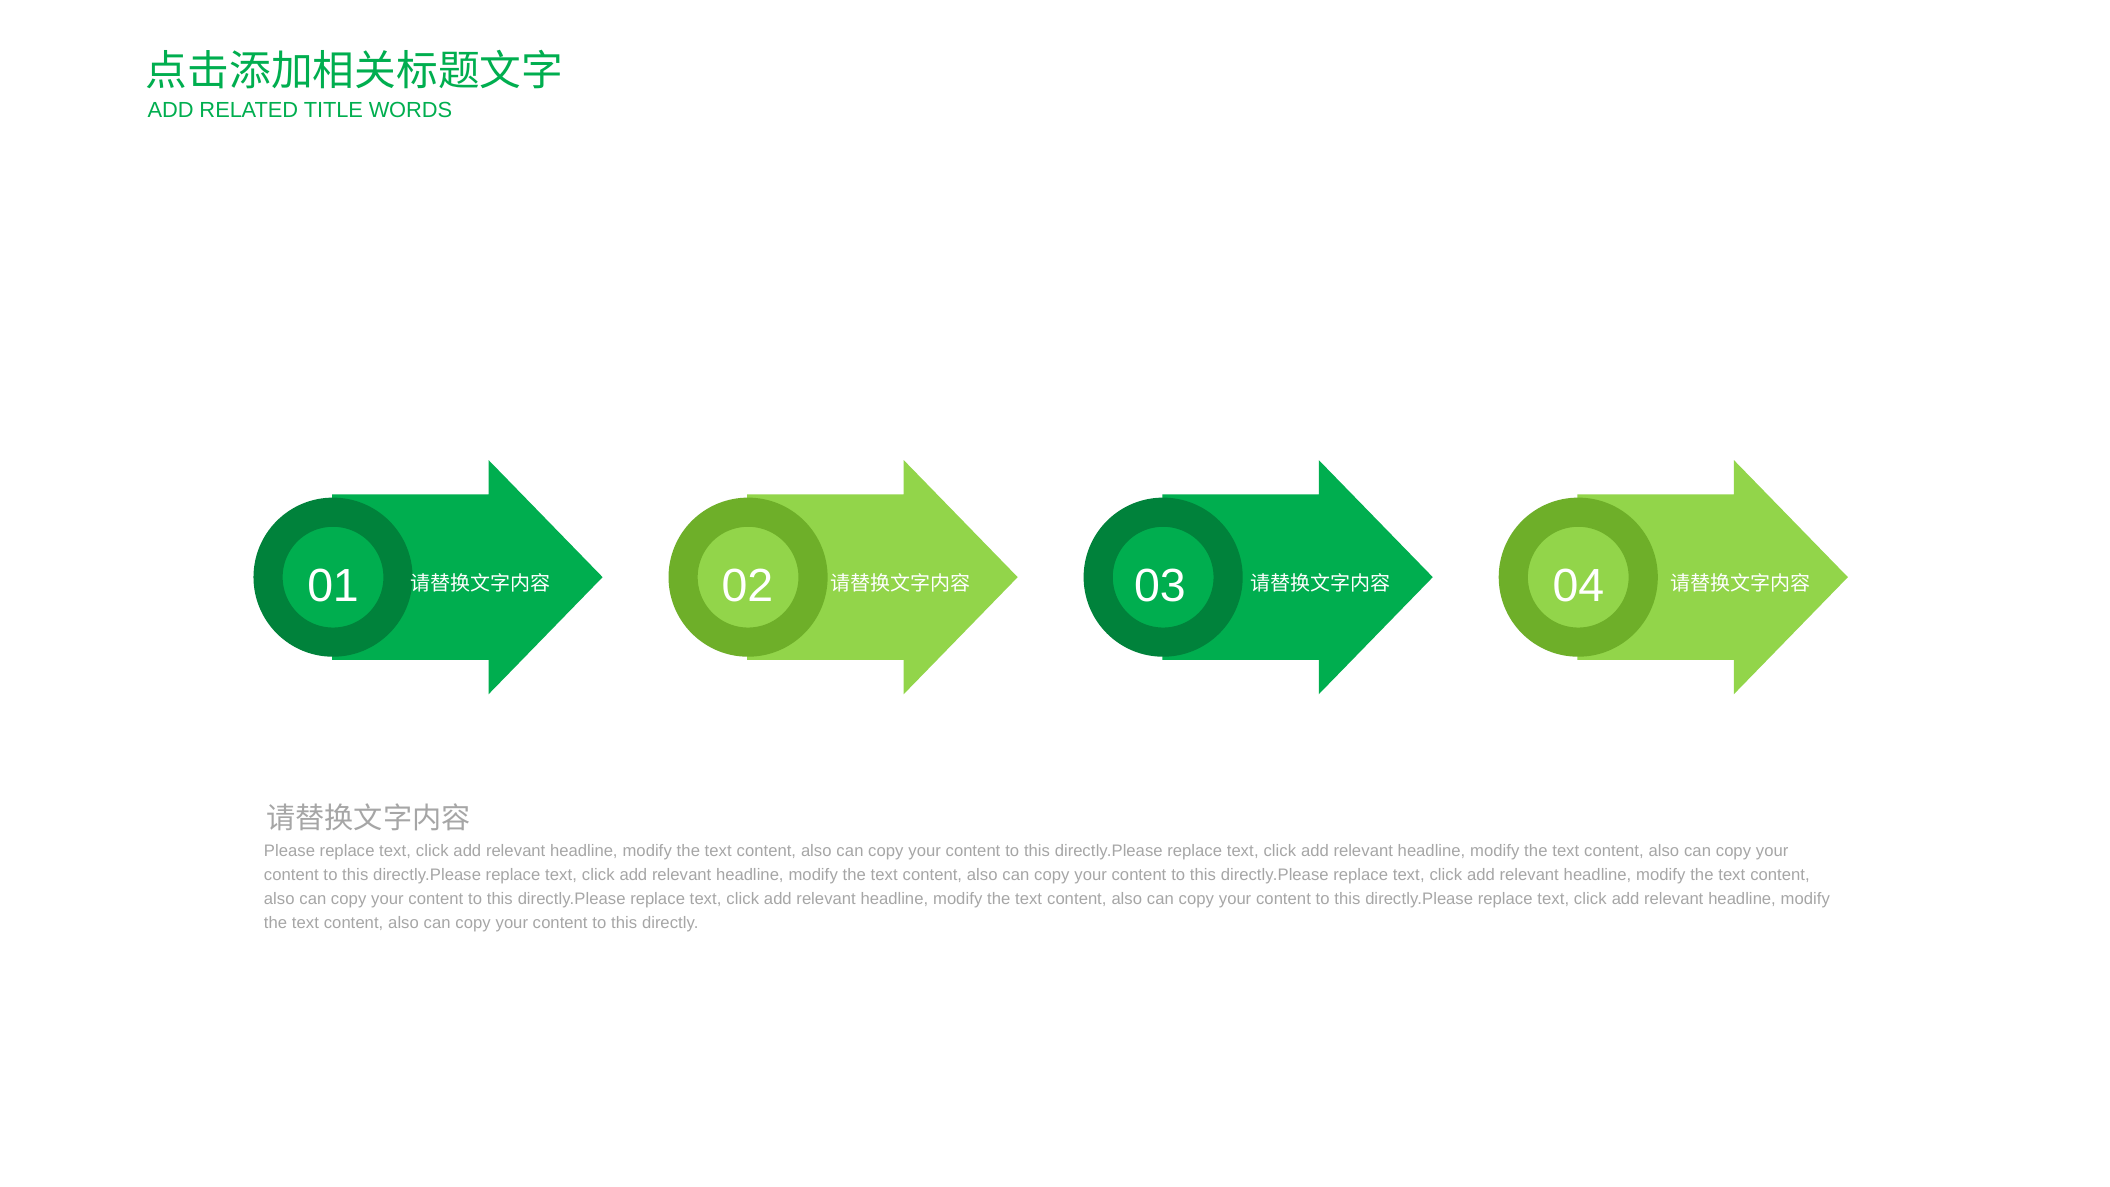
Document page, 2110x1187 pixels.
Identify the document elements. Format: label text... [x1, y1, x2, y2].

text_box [682, 460, 1018, 695]
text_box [263, 793, 1846, 933]
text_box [267, 460, 603, 695]
text_box ADD RELATED TITLE WORDS [147, 96, 453, 123]
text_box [1513, 460, 1848, 695]
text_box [1098, 460, 1433, 695]
text_box 点击添加相关标题文字 [145, 43, 564, 95]
